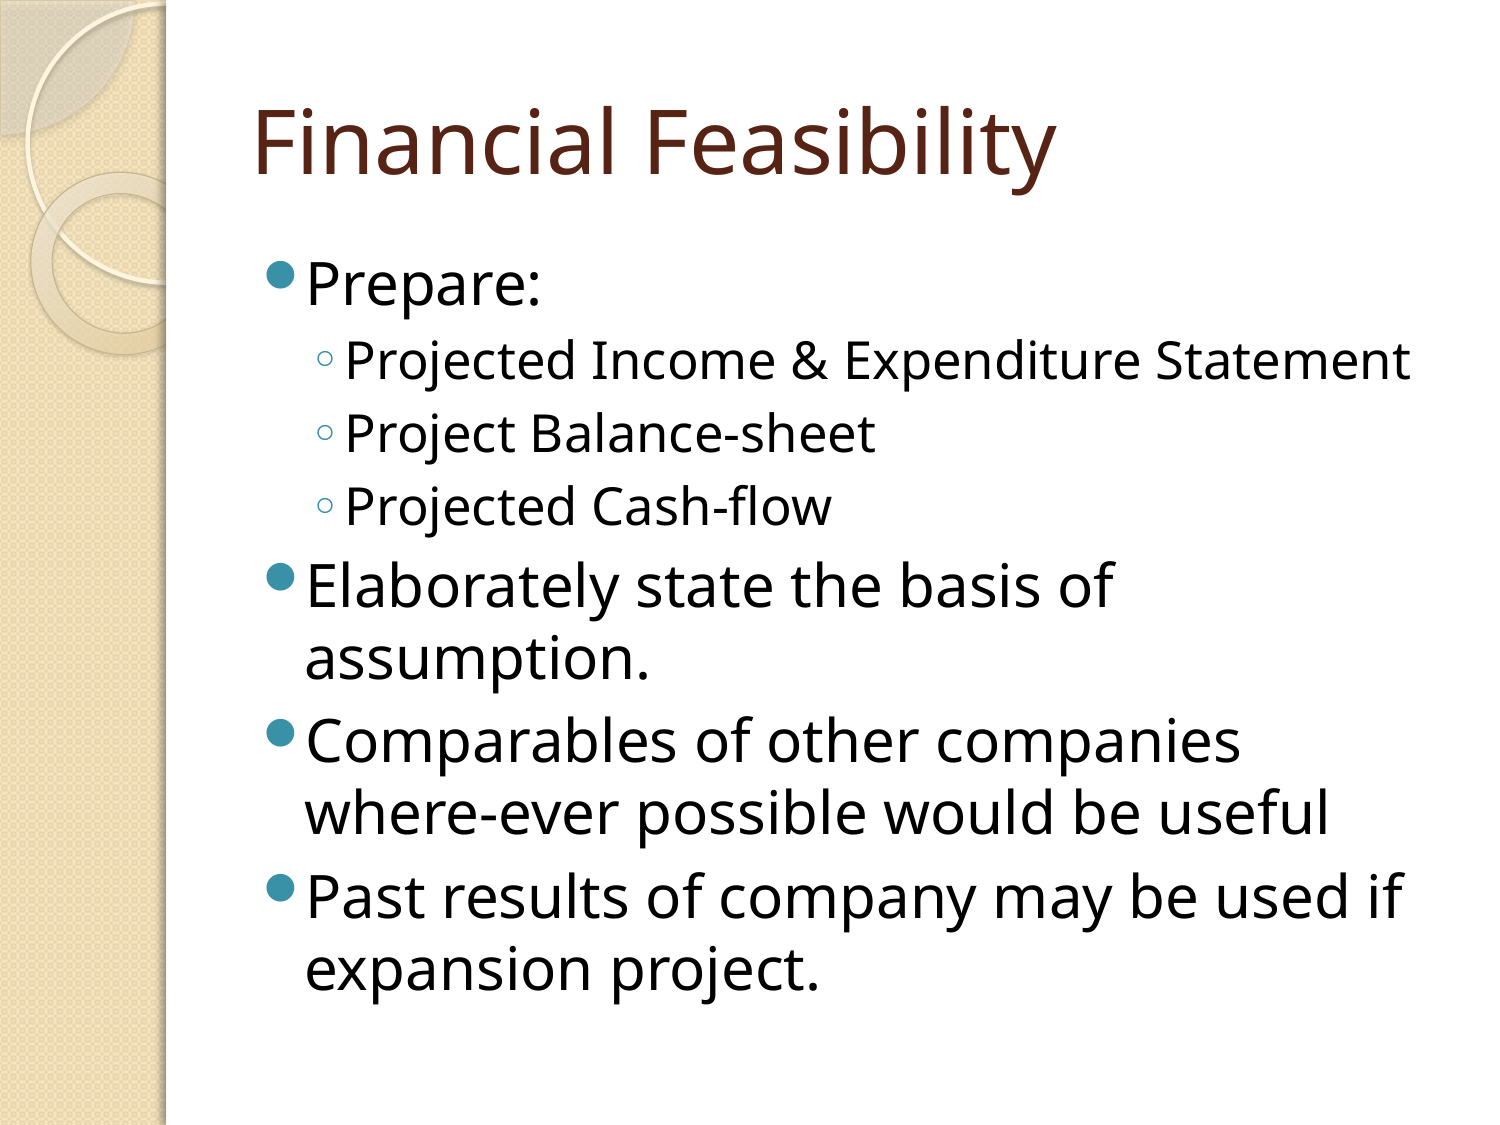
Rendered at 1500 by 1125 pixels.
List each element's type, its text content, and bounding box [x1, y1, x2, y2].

title Financial Feasibility [235, 45, 1466, 233]
list Prepare: Projected Income & Expenditure Statement Project Balance-sheet Projected Cash-flow Elaborately state the basis of assumption. Comparables of other companies where-ever possible would be useful Past results of company may be used if expansion project. [235, 237, 1466, 1025]
